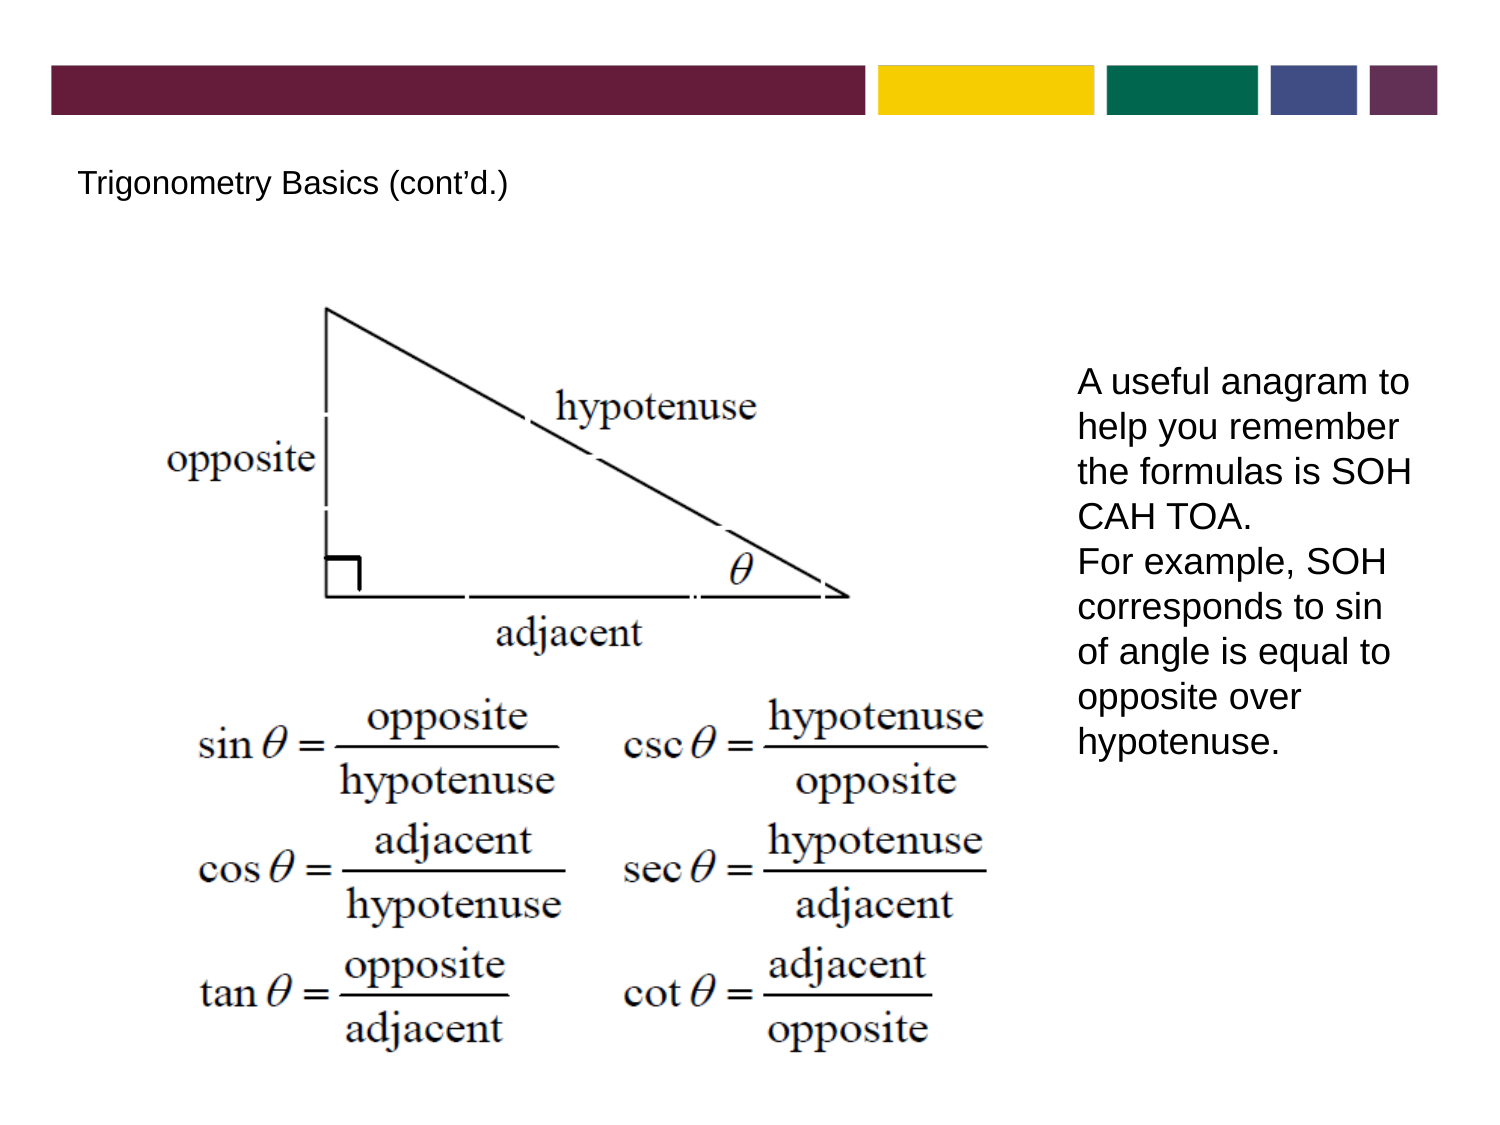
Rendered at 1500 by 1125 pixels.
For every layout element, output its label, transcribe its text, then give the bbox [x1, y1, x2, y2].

picture [37, 49, 1438, 116]
text_box A useful anagram to help you remember the formulas is SOH CAH TOA. For example, SOH corresponds to sin of angle is equal to opposite over hypotenuse. [1062, 349, 1438, 770]
title Trigonometry Basics (cont’d.) [62, 125, 1413, 238]
picture [124, 674, 1002, 1088]
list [137, 287, 863, 663]
